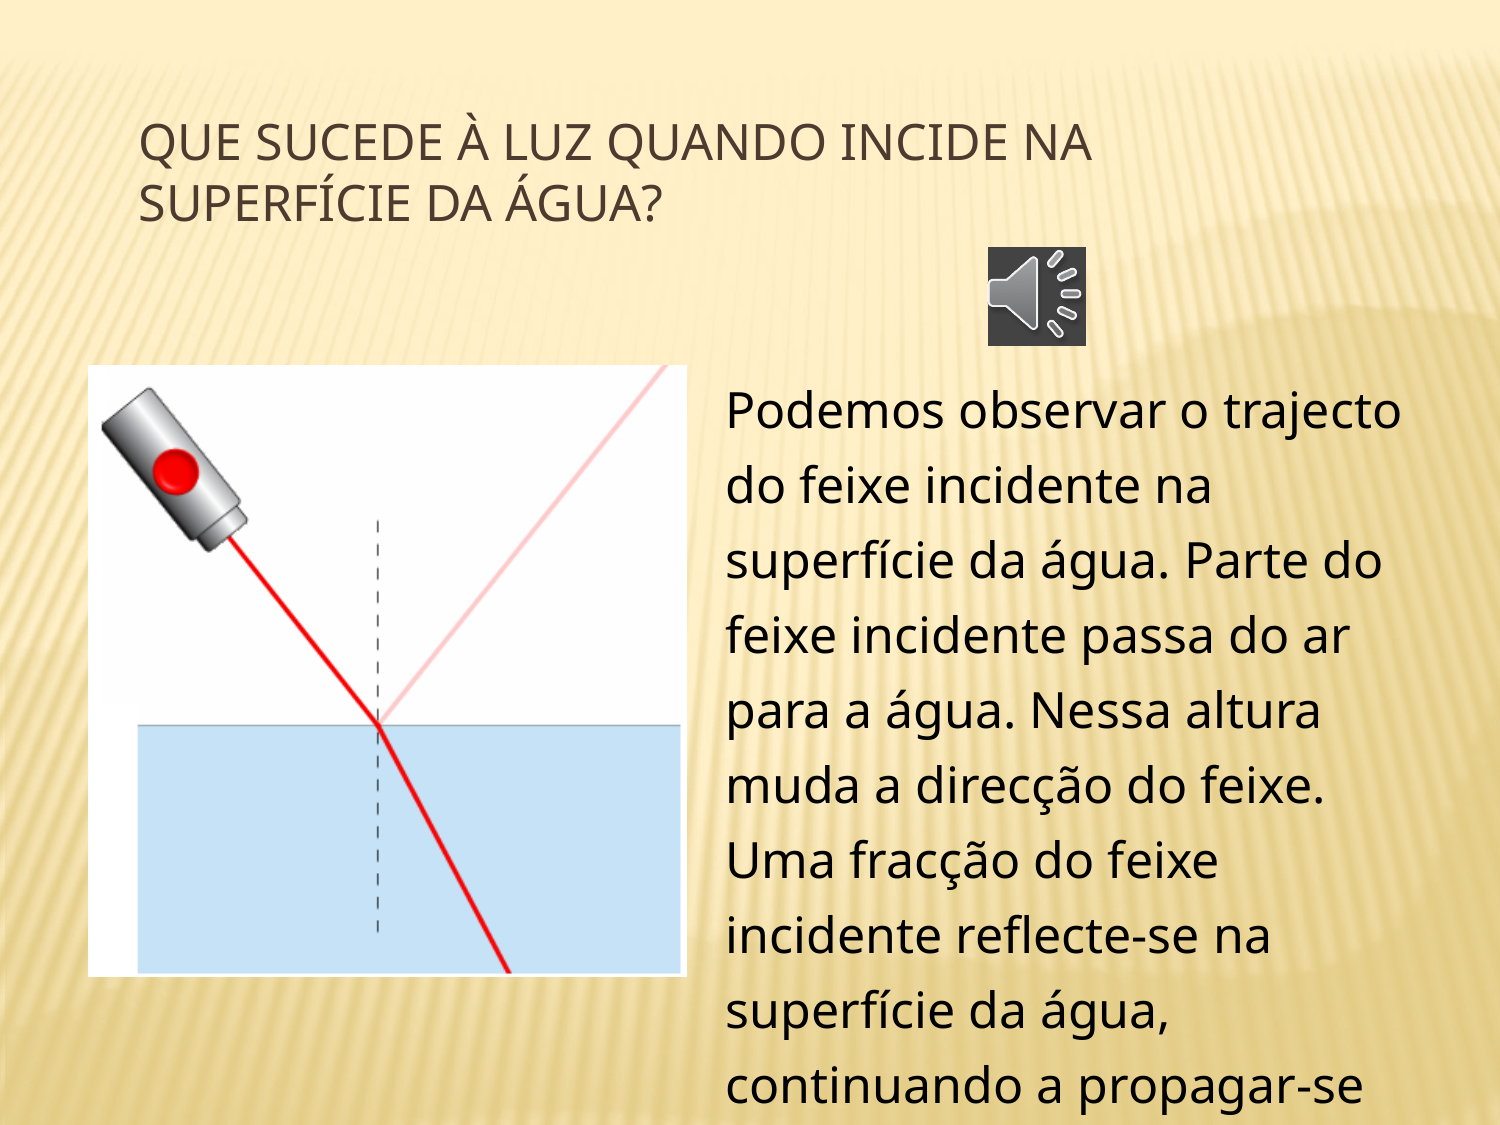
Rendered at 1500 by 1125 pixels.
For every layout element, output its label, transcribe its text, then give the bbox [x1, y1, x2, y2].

title Que sucede à luz quando incide na superfície da água? [123, 101, 1329, 240]
picture [88, 365, 688, 977]
picture [986, 246, 1088, 347]
text_box Podemos observar o trajecto do feixe incidente na superfície da água. Parte do feixe incidente passa do ar para a água. Nessa altura muda a direcção do feixe. Uma fracção do feixe incidente reflecte-se na superfície da água, continuando a propagar-se no ar. [710, 355, 1447, 1125]
